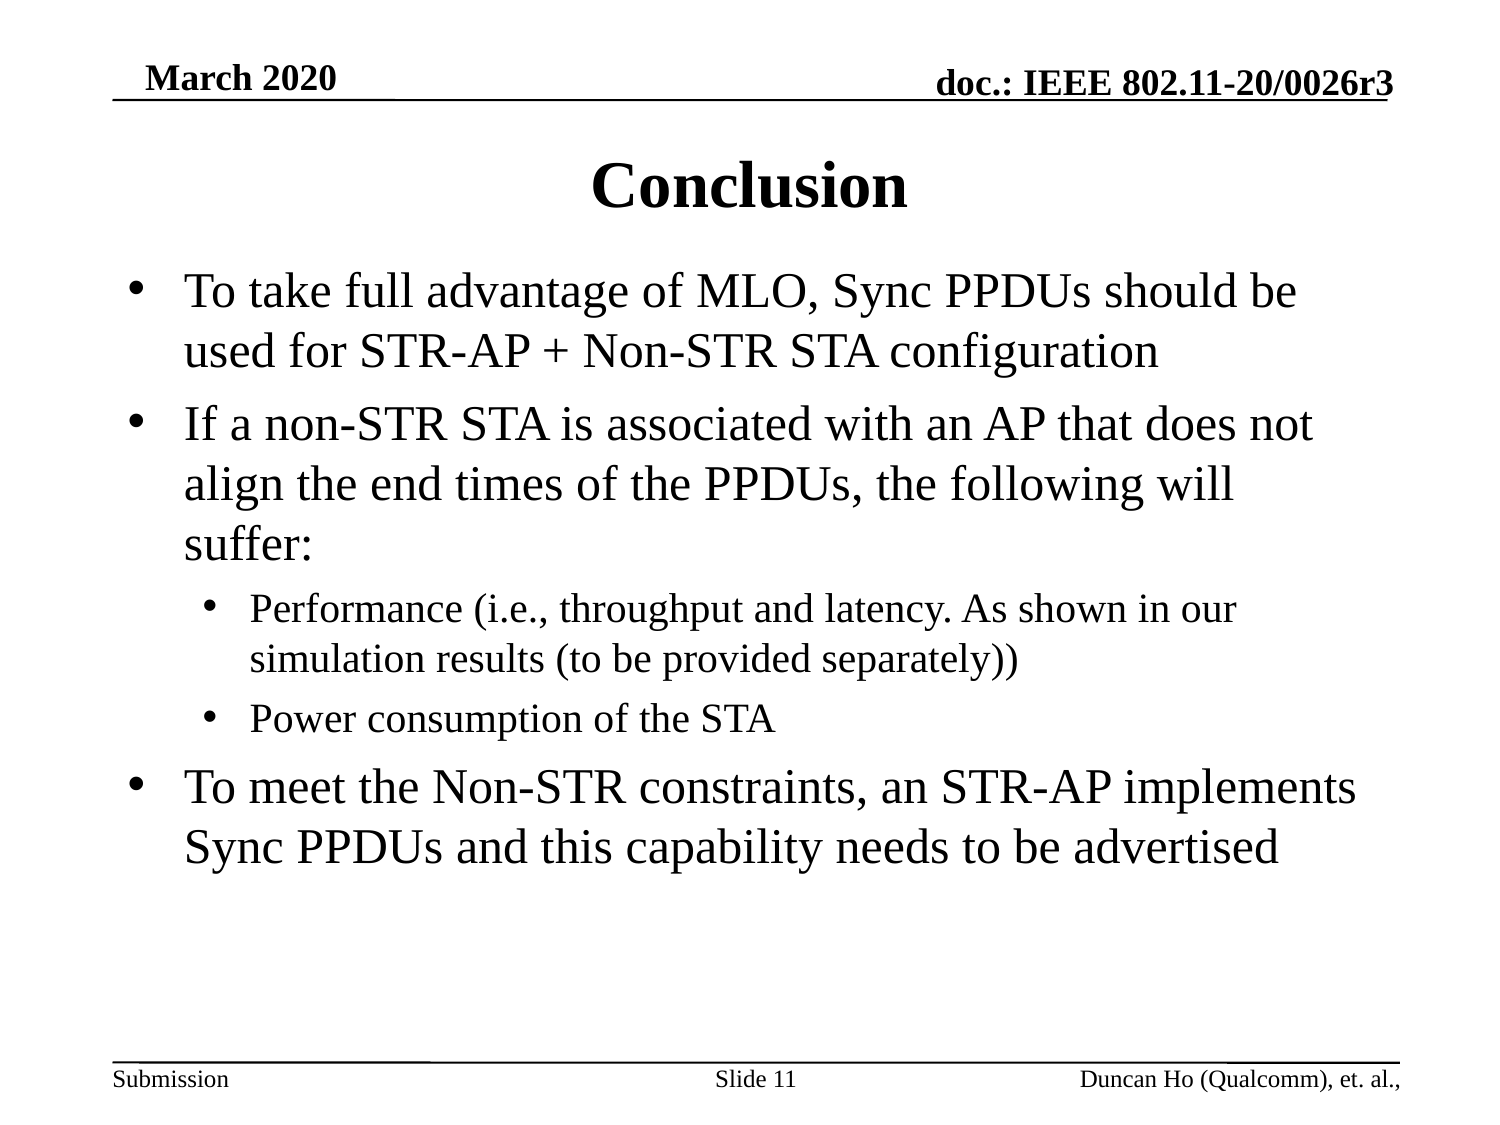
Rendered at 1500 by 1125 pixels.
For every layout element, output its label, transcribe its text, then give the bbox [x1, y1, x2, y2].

slide_number Slide 11 [712, 1061, 800, 1123]
footer Duncan Ho (Qualcomm), et. al., [878, 1061, 1402, 1093]
list To take full advantage of MLO, Sync PPDUs should be used for STR-AP + Non-STR STA configuration If a non-STR STA is associated with an AP that does not align the end times of the PPDUs, the following will suffer: Performance (i.e., throughput and latency. As shown in our simulation results (to be provided separately)) Power consumption of the STA To meet the Non-STR constraints, an STR-AP implements Sync PPDUs and this capability needs to be advertised [112, 249, 1388, 1000]
title Conclusion [112, 112, 1388, 249]
